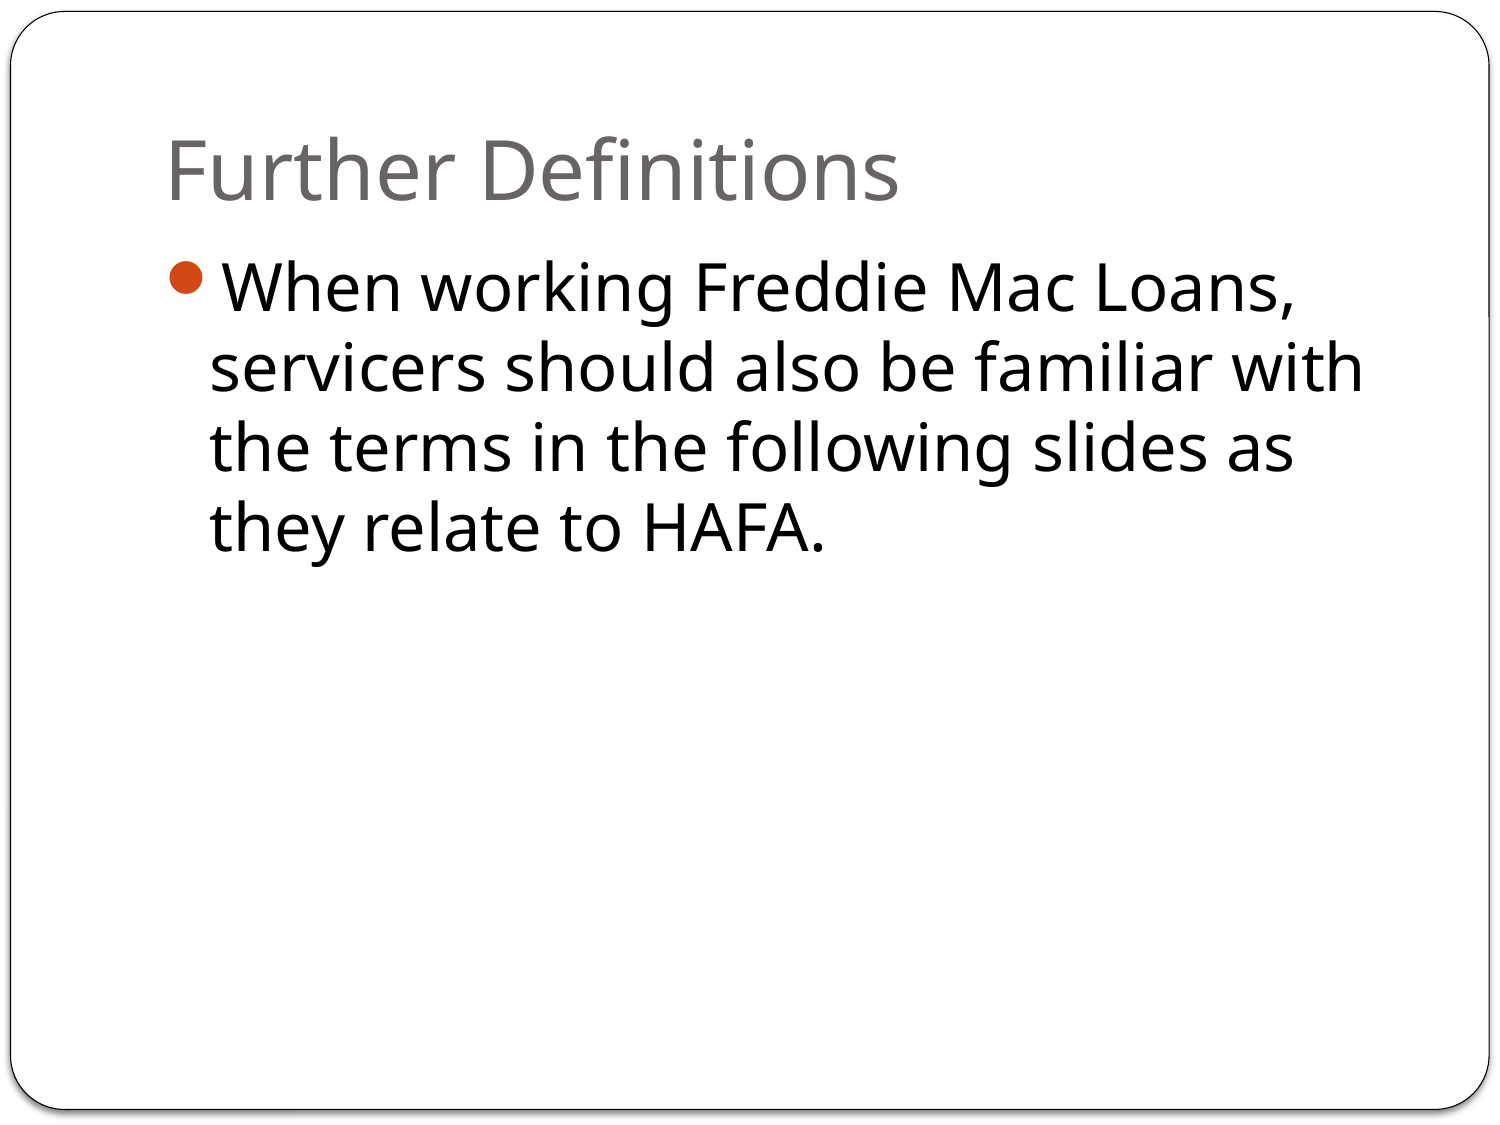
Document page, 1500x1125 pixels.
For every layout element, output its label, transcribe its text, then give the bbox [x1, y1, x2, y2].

list When working Freddie Mac Loans, servicers should also be familiar with the terms in the following slides as they relate to HAFA. [150, 237, 1425, 988]
title Further Definitions [150, 45, 1425, 233]
